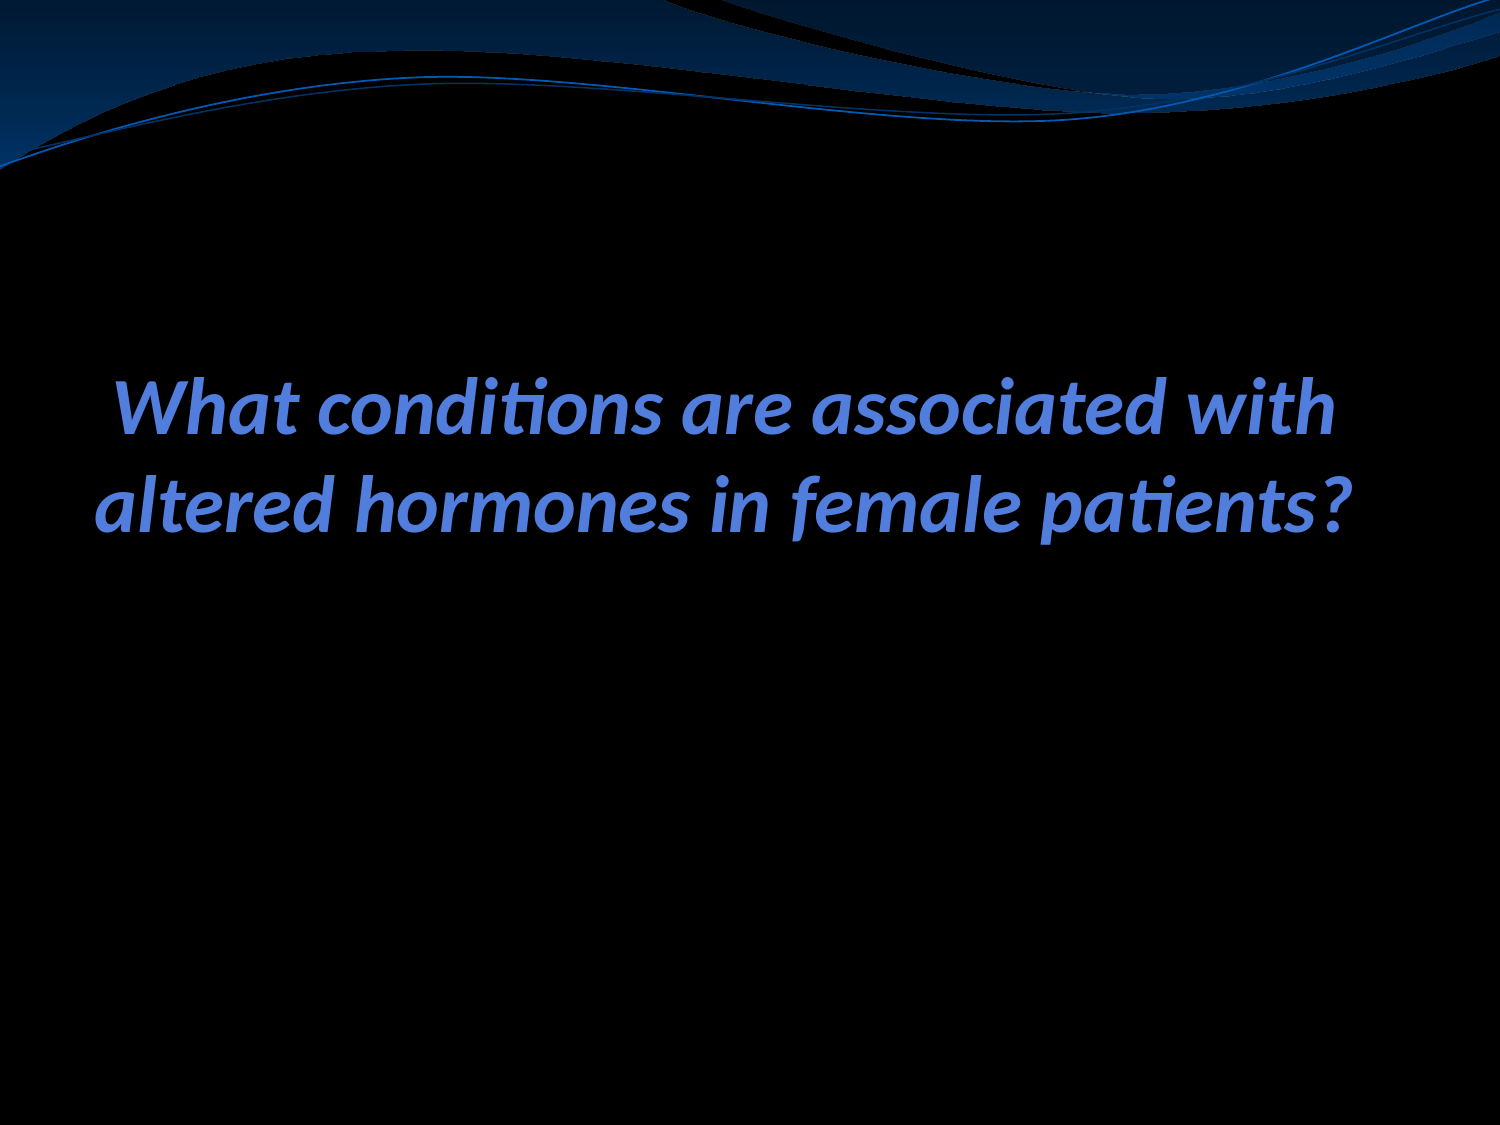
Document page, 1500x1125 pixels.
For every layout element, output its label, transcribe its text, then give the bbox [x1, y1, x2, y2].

title What conditions are associated with altered hormones in female patients? [87, 324, 1363, 549]
